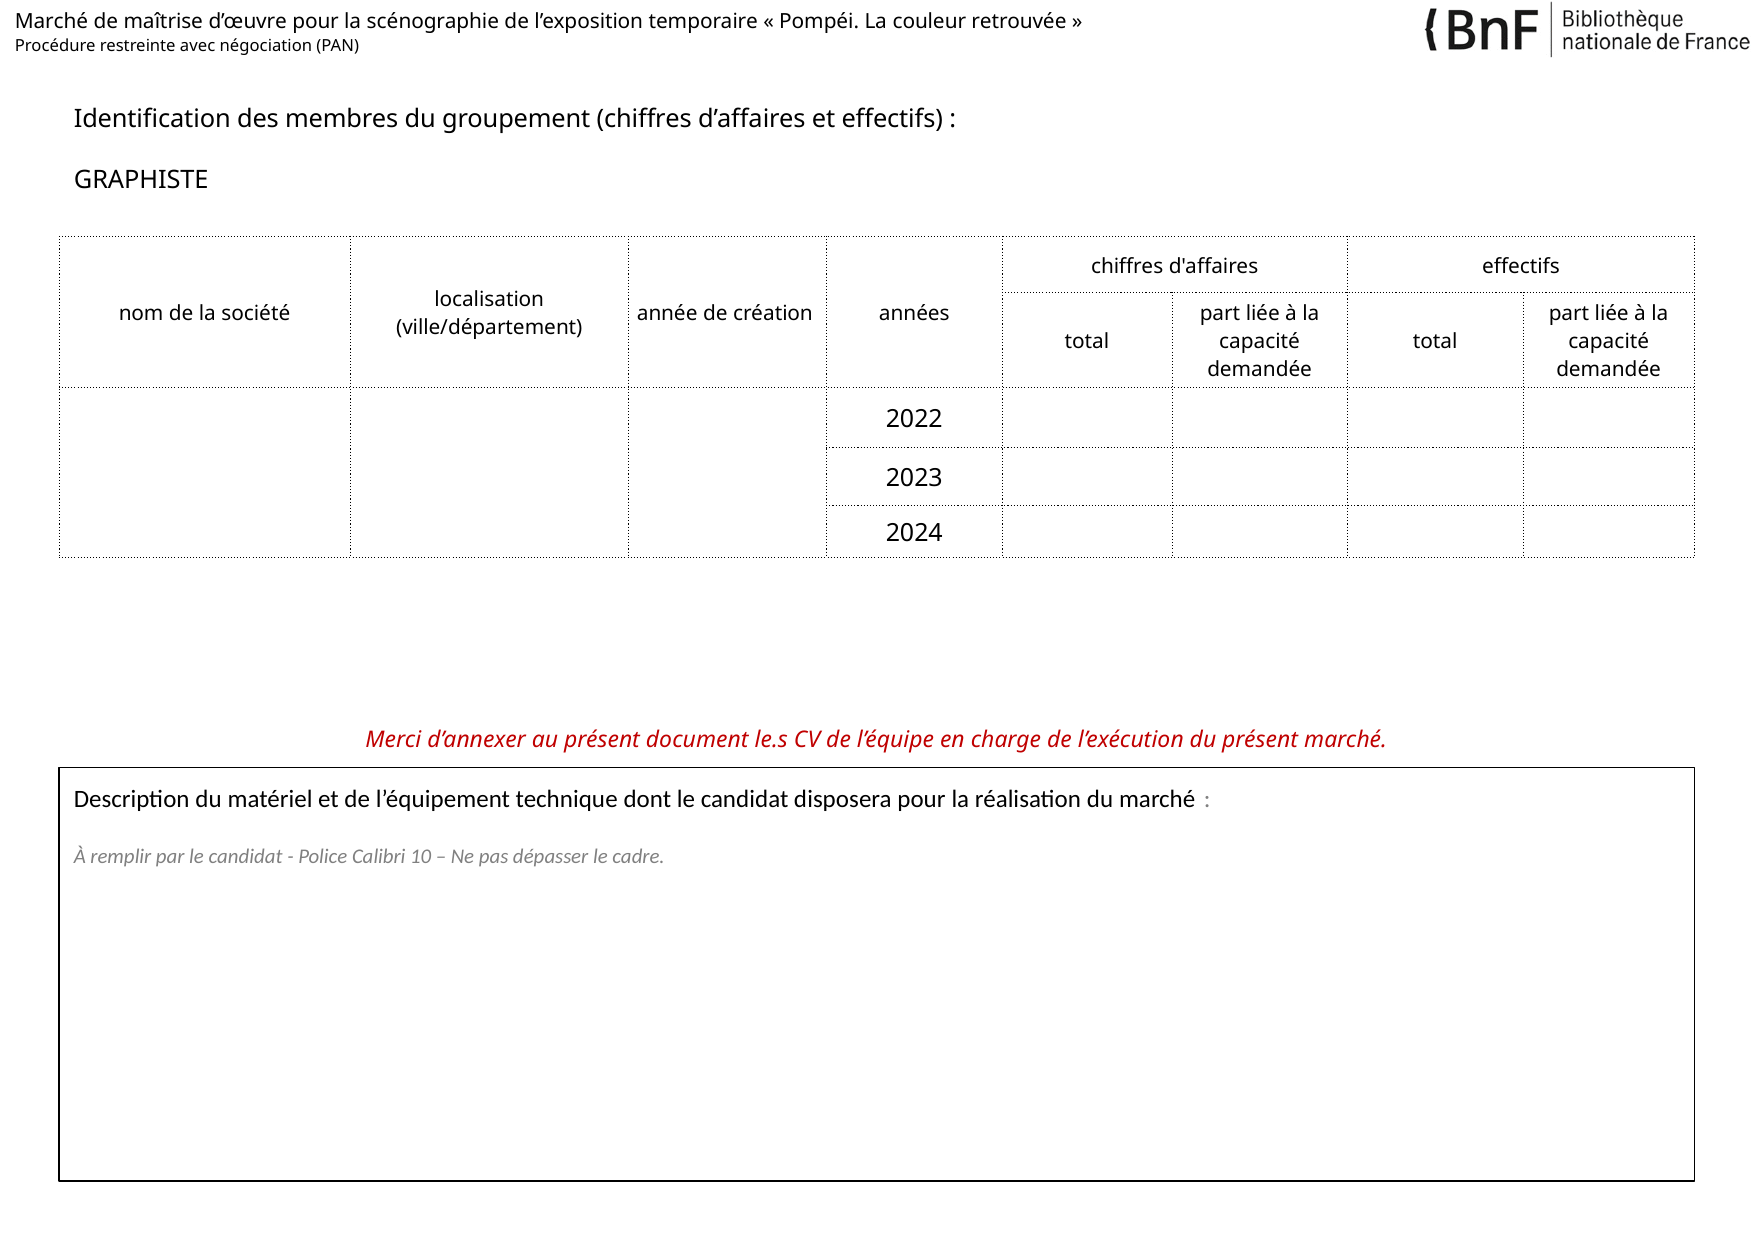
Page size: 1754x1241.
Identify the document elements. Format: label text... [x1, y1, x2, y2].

table_header localisation (ville/département) [350, 237, 629, 387]
table_cell [1002, 387, 1172, 447]
table_header année de création [629, 237, 826, 387]
table_cell [1347, 505, 1523, 557]
table_cell [1002, 447, 1172, 505]
table_cell 2022 [826, 387, 1002, 447]
table_cell [1523, 387, 1695, 447]
table_cell total [1002, 292, 1172, 387]
table_cell part liée à la capacité demandée [1523, 292, 1695, 387]
table_header nom de la société [59, 237, 350, 387]
text_box Marché de maîtrise d’œuvre pour la scénographie de l’exposition temporaire « Pompéi. La couleur retrouvée » Procédure restreinte avec négociation (PAN) [0, 0, 1422, 59]
table_cell [1523, 447, 1695, 505]
table_cell total [1347, 292, 1523, 387]
table_header effectifs [1347, 237, 1695, 292]
table_cell 2023 [826, 447, 1002, 505]
table_cell [1347, 447, 1523, 505]
picture [1422, 0, 1754, 59]
table_cell part liée à la capacité demandée [1172, 292, 1347, 387]
table_cell [1002, 505, 1172, 557]
table_cell [1172, 505, 1347, 557]
table_cell [59, 387, 350, 557]
text_box Description du matériel et de l’équipement technique dont le candidat disposera pour la réalisation du marché : À remplir par le candidat - Police Calibri 10 – Ne pas dépasser le cadre. [58, 768, 1695, 1181]
table_cell [350, 387, 629, 557]
table_cell [1172, 447, 1347, 505]
table_header chiffres d'affaires [1002, 237, 1347, 292]
table_cell [1347, 387, 1523, 447]
table_cell [629, 387, 826, 557]
table_header années [826, 237, 1002, 387]
table_cell 2024 [826, 505, 1002, 557]
table_cell [1172, 387, 1347, 447]
text_box Merci d’annexer au présent document le.s CV de l’équipe en charge de l’exécution du présent marché. [0, 708, 1754, 768]
text_box Identification des membres du groupement (chiffres d’affaires et effectifs) : GRAPHISTE [58, 59, 1695, 237]
table_cell [1523, 505, 1695, 557]
